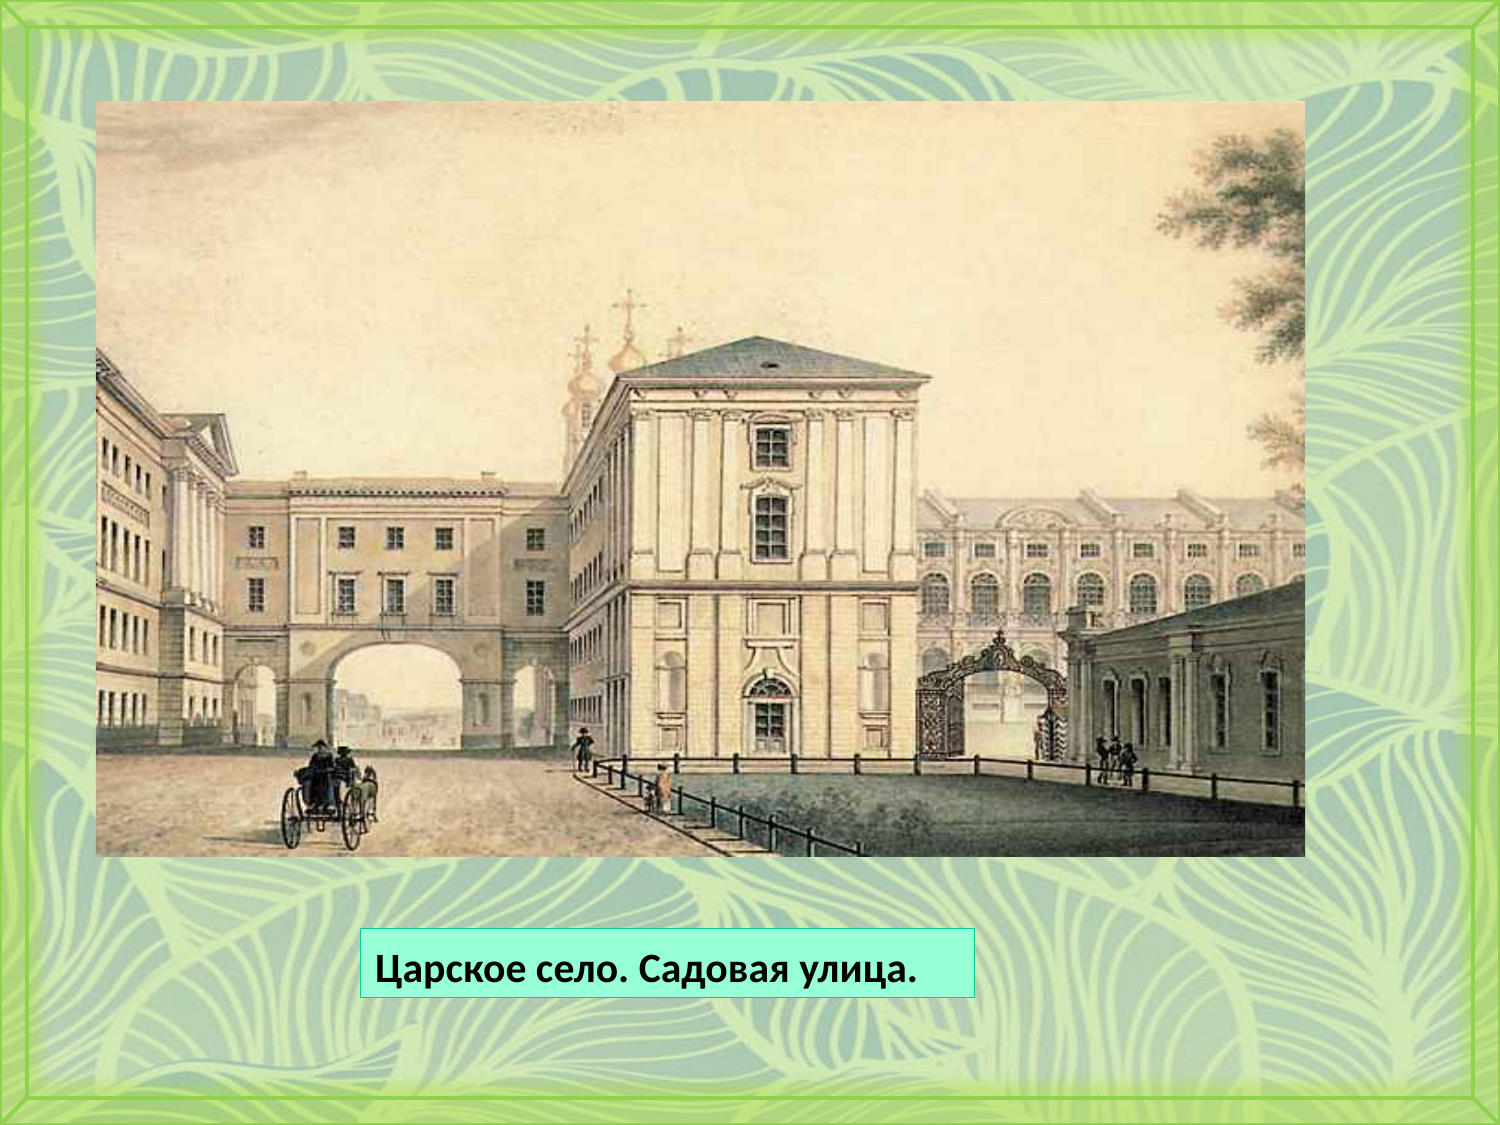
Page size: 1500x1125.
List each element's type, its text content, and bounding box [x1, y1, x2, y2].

title Царское село. Садовая улица. [360, 928, 975, 998]
picture [95, 101, 1306, 857]
